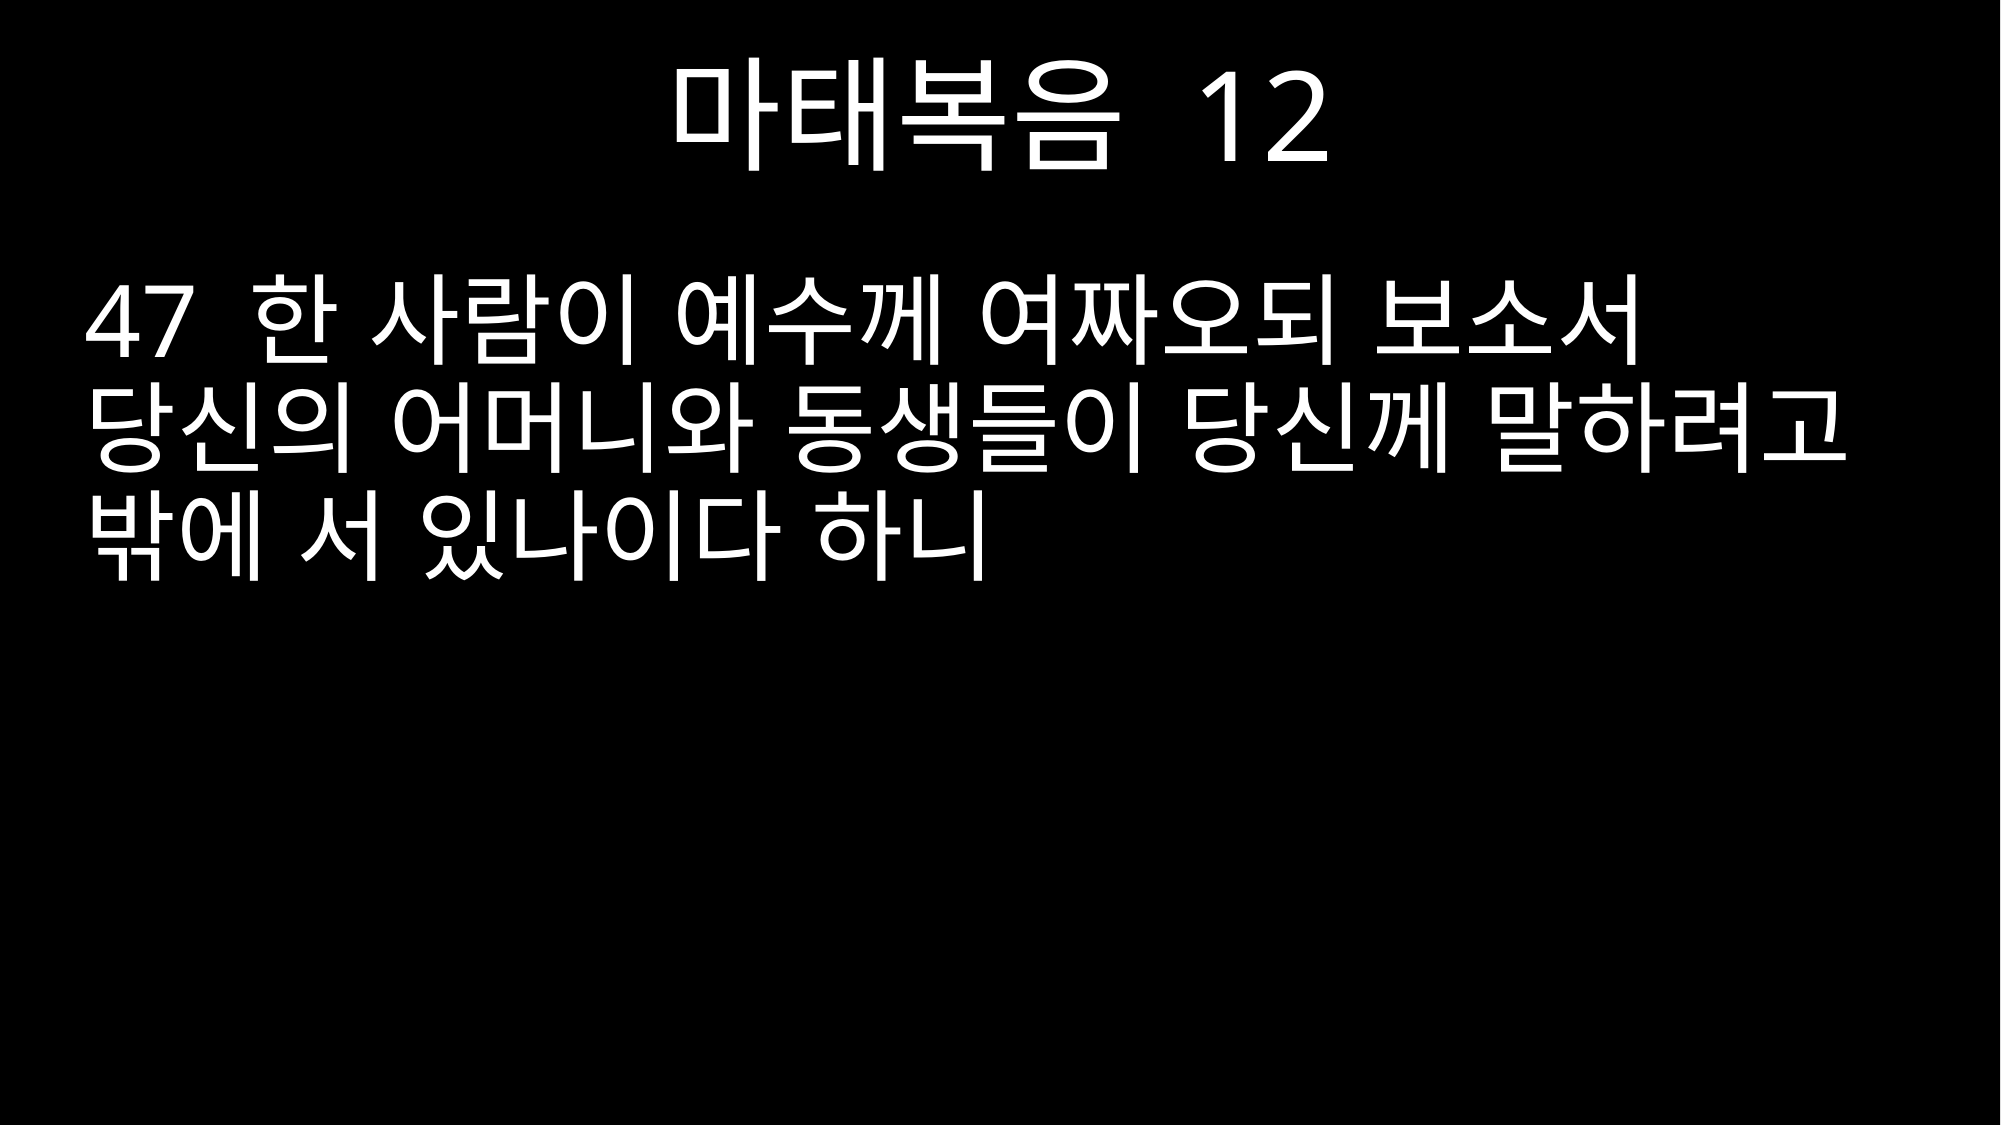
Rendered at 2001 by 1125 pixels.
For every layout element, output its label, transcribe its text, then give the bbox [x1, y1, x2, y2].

list 47 한 사람이 예수께 여짜오되 보소서 당신의 어머니와 동생들이 당신께 말하려고 밖에 서 있나이다 하니 [69, 263, 1953, 423]
footer 마태복음 12 [0, 32, 2000, 192]
picture [0, 0, 2001, 1125]
